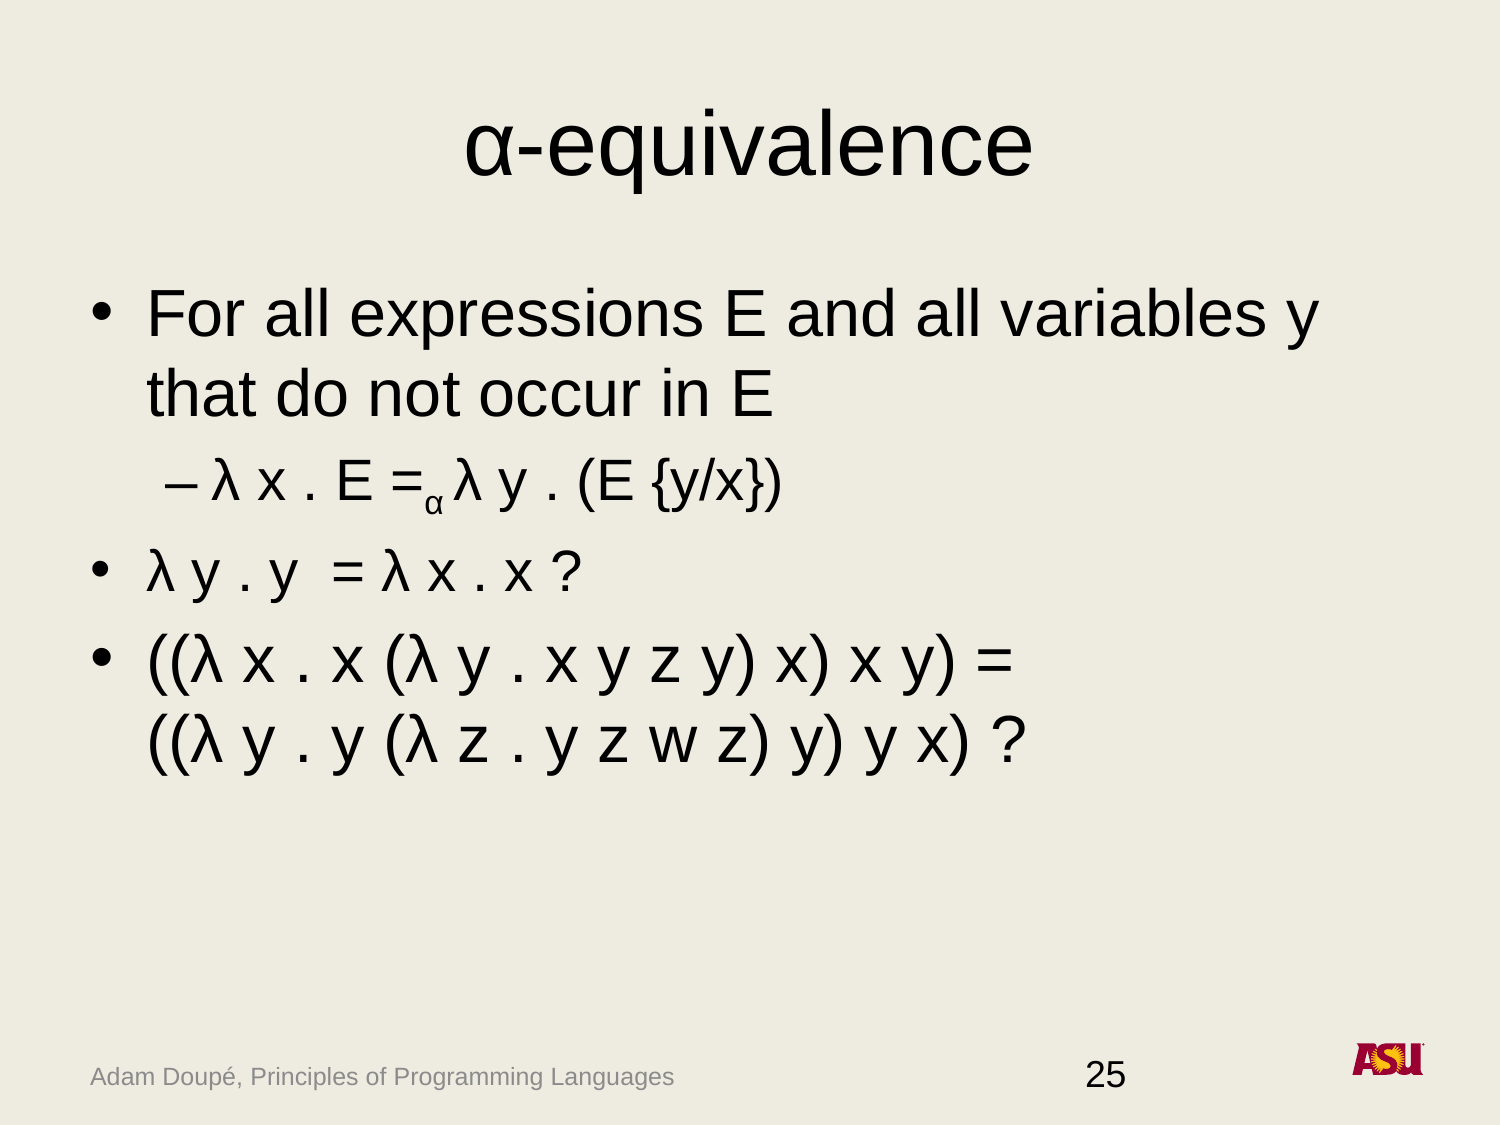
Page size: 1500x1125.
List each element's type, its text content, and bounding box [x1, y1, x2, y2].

title α-equivalence [75, 45, 1425, 233]
list For all expressions E and all variables y that do not occur in E λ x . E =α λ y . (E {y/x}) λ y . y = λ x . x ? ((λ x . x (λ y . x y z y) x) x y) = ((λ y . y (λ z . y z w z) y) y x) ? [75, 262, 1425, 1005]
slide_number 25 [1070, 1042, 1421, 1103]
